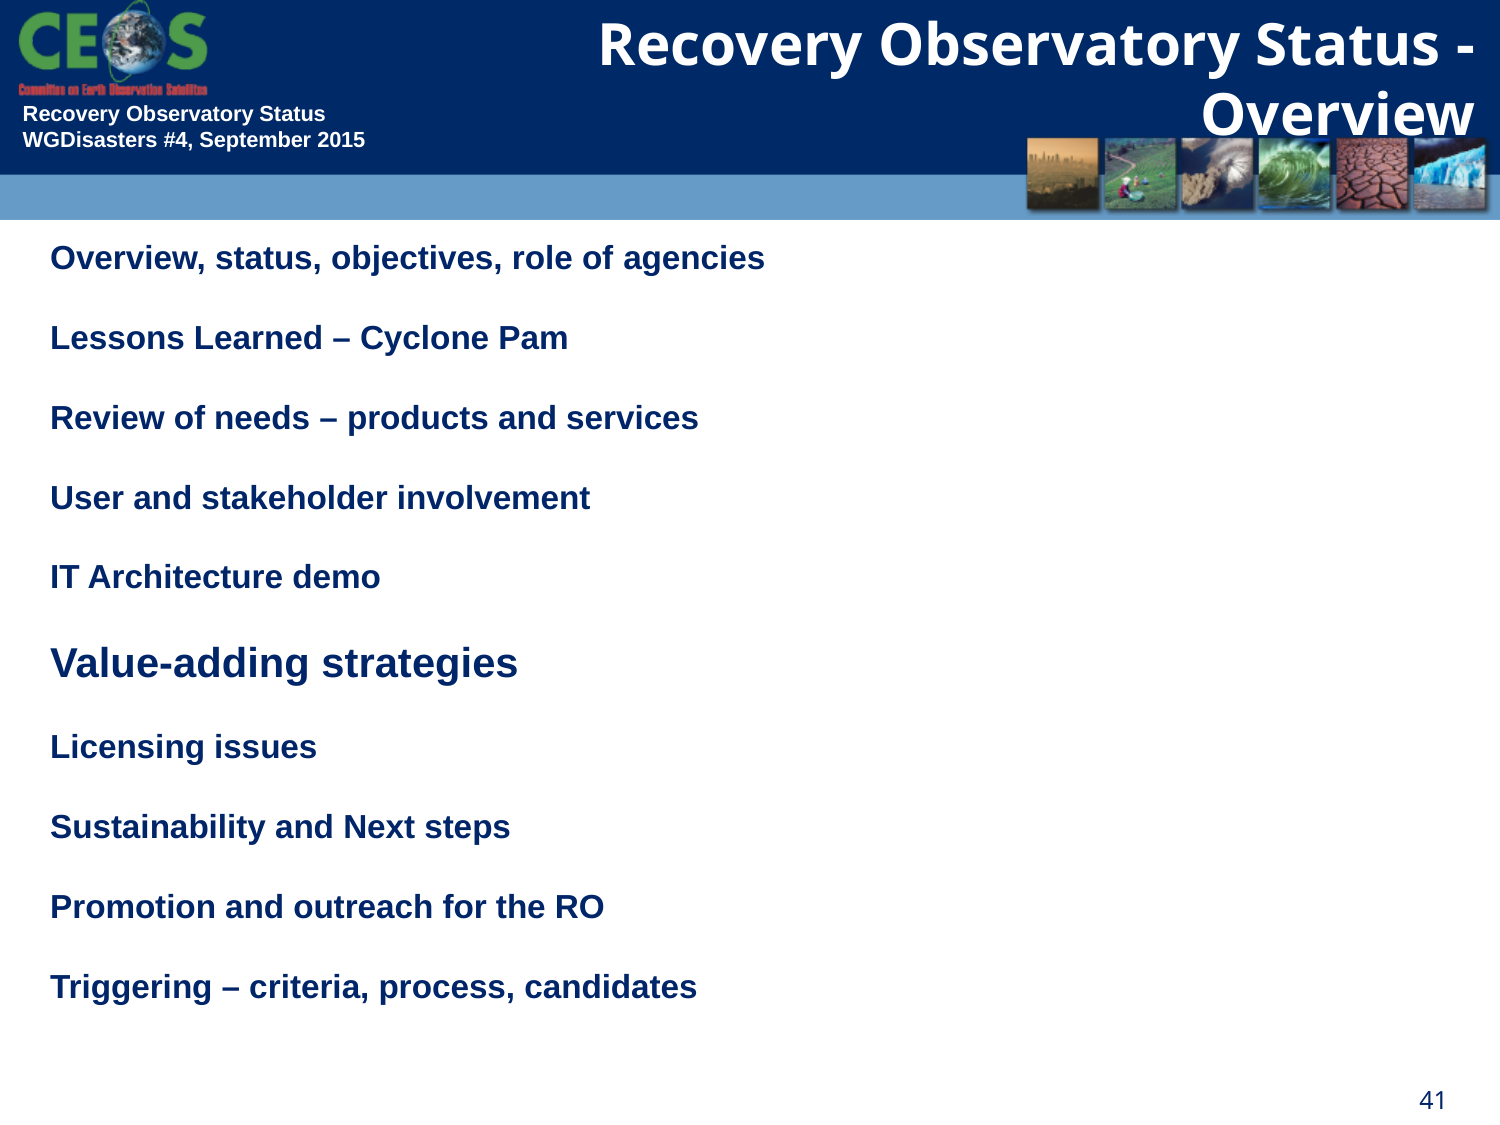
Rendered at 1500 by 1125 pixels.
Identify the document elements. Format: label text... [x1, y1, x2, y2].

picture [0, 0, 1500, 220]
slide_number 41 [1194, 1077, 1463, 1112]
text_box Overview, status, objectives, role of agencies Lessons Learned – Cyclone Pam Review of needs – products and services User and stakeholder involvement IT Architecture demo Value-adding strategies Licensing issues Sustainability and Next steps Promotion and outreach for the RO Triggering – criteria, process, candidates [35, 228, 1448, 1013]
text_box Recovery Observatory Status - Overview [336, 16, 1491, 138]
